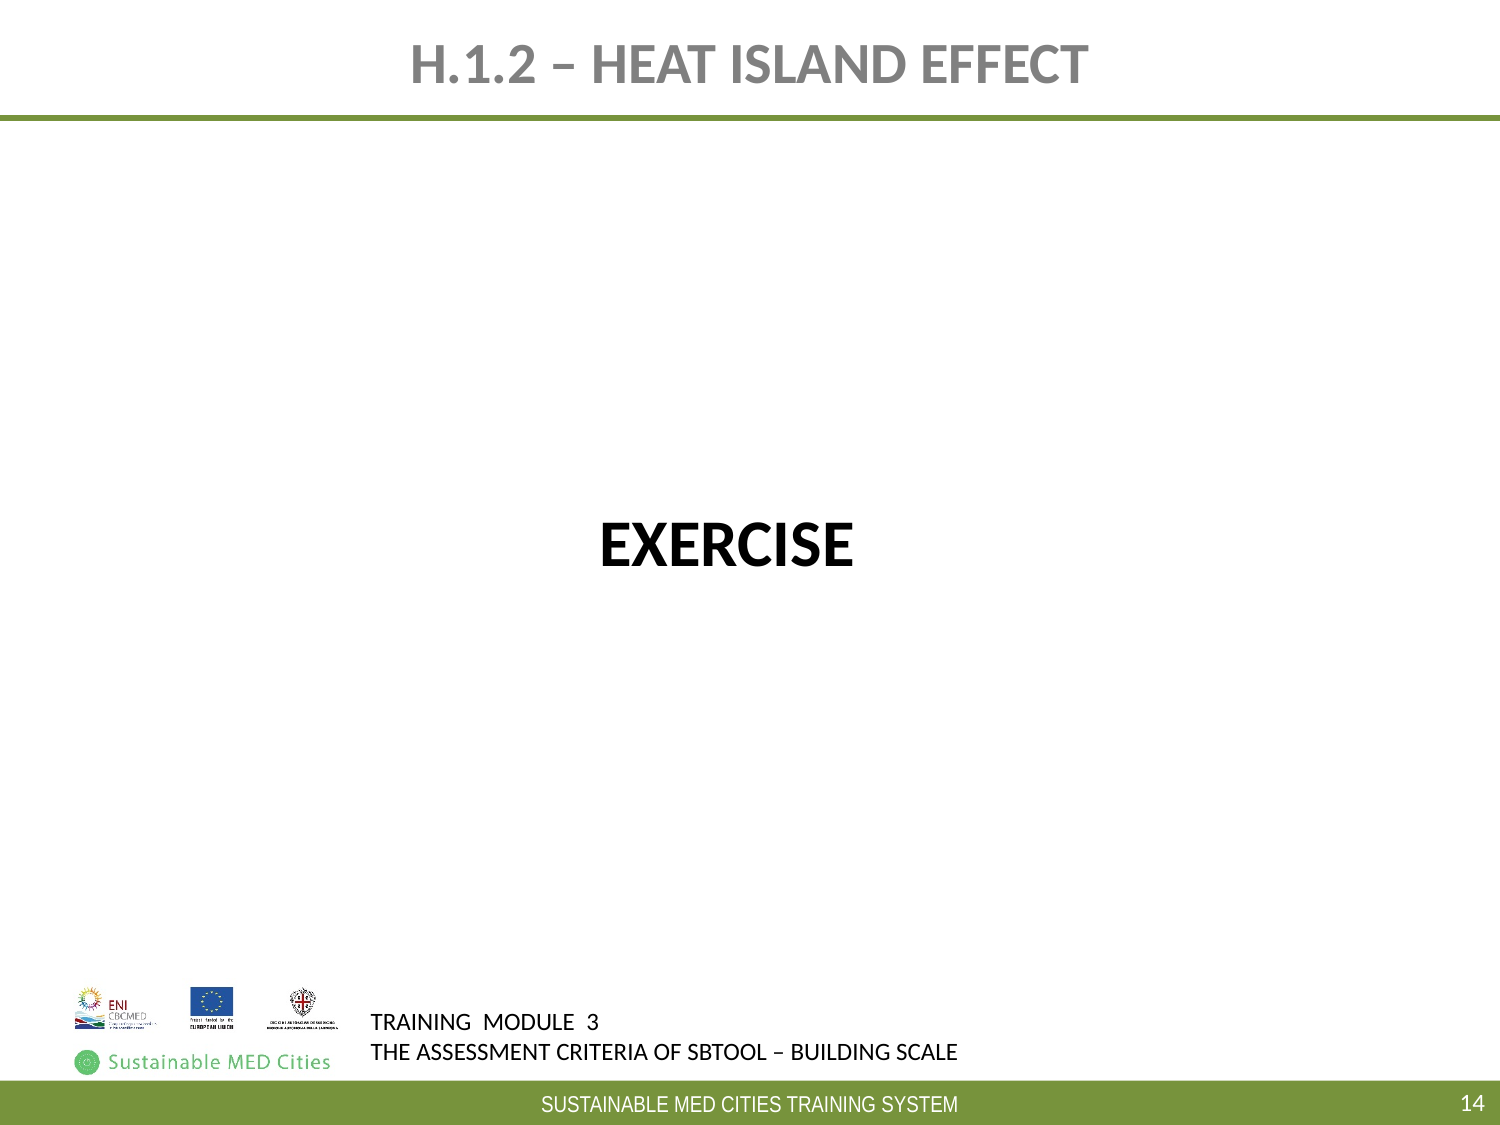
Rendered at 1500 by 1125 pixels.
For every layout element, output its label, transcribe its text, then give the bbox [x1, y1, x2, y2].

picture [62, 978, 356, 1080]
list EXERCISE [43, 262, 1425, 944]
slide_number 14 [1149, 1078, 1500, 1125]
title H.1.2 – HEAT ISLAND EFFECT [0, 0, 1500, 121]
